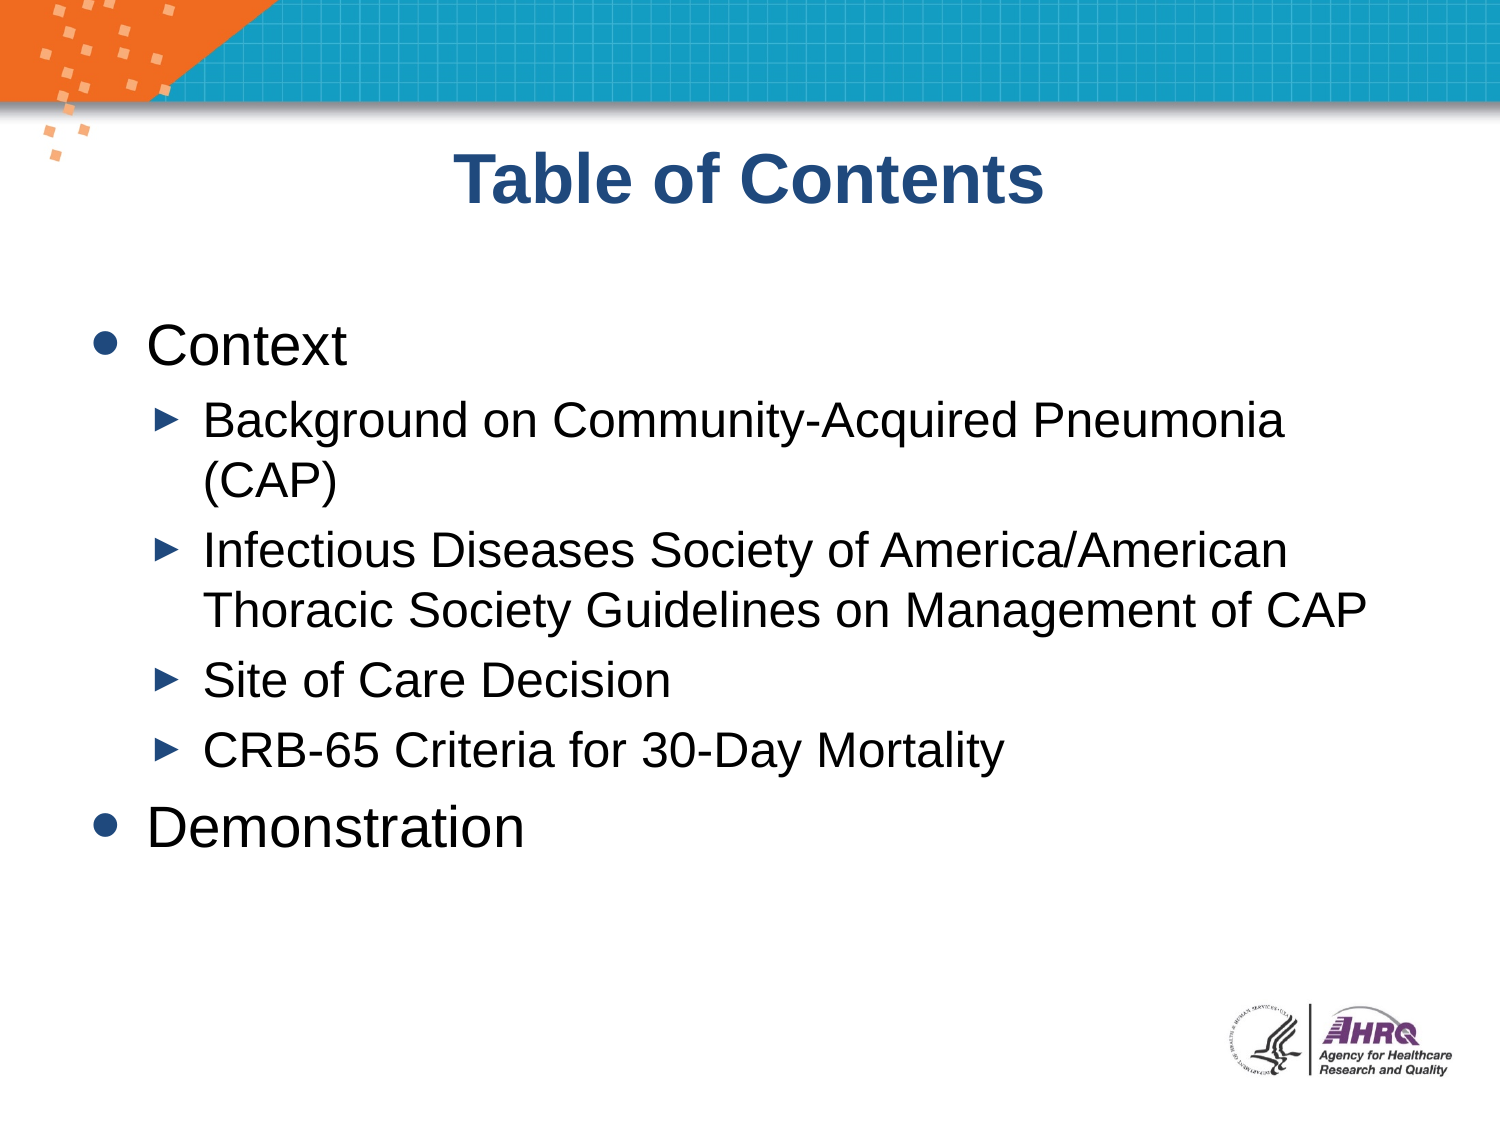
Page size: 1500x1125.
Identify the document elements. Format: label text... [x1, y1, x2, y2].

list Context Background on Community-Acquired Pneumonia (CAP) Infectious Diseases Society of America/American Thoracic Society Guidelines on Management of CAP Site of Care Decision CRB-65 Criteria for 30-Day Mortality Demonstration [75, 299, 1425, 1000]
picture [1224, 999, 1457, 1081]
title Table of Contents [75, 125, 1425, 227]
picture [0, 0, 1500, 168]
